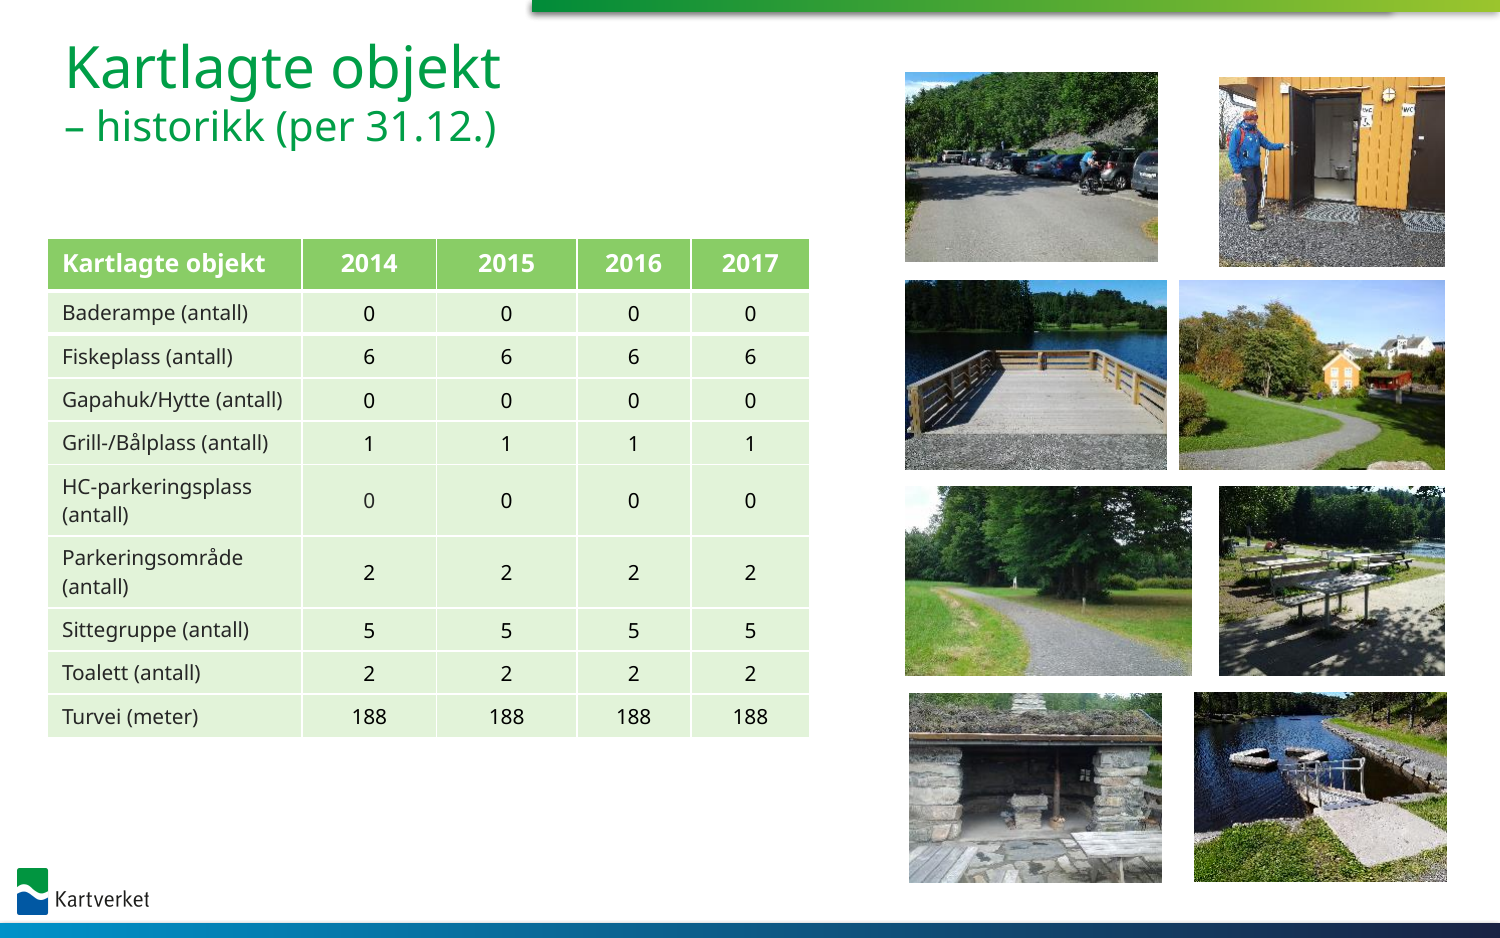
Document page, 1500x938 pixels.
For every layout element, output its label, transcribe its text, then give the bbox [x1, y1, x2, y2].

table_cell Baderampe (antall) [48, 293, 301, 332]
table_cell Gapahuk/Hytte (antall) [48, 379, 301, 420]
table_cell 188 [303, 695, 436, 737]
table_cell Turvei (meter) [48, 695, 301, 737]
table_cell 0 [303, 293, 436, 332]
table_cell Toalett (antall) [48, 652, 301, 693]
picture [1179, 280, 1445, 470]
table_cell 2 [303, 537, 436, 607]
table_cell 0 [692, 293, 809, 332]
table_cell Grill-/Bålplass (antall) [48, 422, 301, 464]
picture [1219, 486, 1445, 676]
picture [905, 280, 1167, 470]
table_cell 0 [437, 379, 576, 420]
table_cell 0 [692, 465, 809, 535]
table_cell 0 [303, 465, 436, 535]
table_cell 6 [692, 336, 809, 377]
table_cell Sittegruppe (antall) [48, 609, 301, 650]
table_cell 2 [578, 652, 690, 693]
table_cell 0 [437, 465, 576, 535]
picture [1219, 77, 1445, 267]
table_cell 5 [578, 609, 690, 650]
table_cell 0 [578, 465, 690, 535]
table_header 2014 [303, 239, 436, 289]
table_cell 2 [692, 652, 809, 693]
table_cell 6 [303, 336, 436, 377]
picture [909, 693, 1163, 884]
table_cell 2 [692, 537, 809, 607]
table_header 2016 [578, 239, 690, 289]
table_cell Parkeringsområde (antall) [48, 537, 301, 607]
picture [905, 72, 1158, 262]
table_cell 2 [578, 537, 690, 607]
table_cell 0 [578, 293, 690, 332]
table_cell 2 [303, 652, 436, 693]
table_cell 0 [303, 379, 436, 420]
table_cell 2 [437, 652, 576, 693]
table_cell 0 [692, 379, 809, 420]
table_header Kartlagte objekt [48, 239, 301, 289]
table_cell 6 [578, 336, 690, 377]
picture [1194, 692, 1448, 882]
table_cell 1 [578, 422, 690, 464]
table_header 2015 [437, 239, 576, 289]
table_header 2017 [692, 239, 809, 289]
text_box Kartlagte objekt – historikk (per 31.12.) [49, 14, 1431, 158]
table_cell 0 [437, 293, 576, 332]
table_cell 1 [303, 422, 436, 464]
table_cell 5 [692, 609, 809, 650]
table_cell 188 [578, 695, 690, 737]
table_cell Fiskeplass (antall) [48, 336, 301, 377]
table_cell 1 [692, 422, 809, 464]
table_cell 188 [692, 695, 809, 737]
table_cell 0 [578, 379, 690, 420]
table_cell 2 [437, 537, 576, 607]
table_cell 188 [437, 695, 576, 737]
table_cell 1 [437, 422, 576, 464]
table_cell 6 [437, 336, 576, 377]
picture [905, 486, 1193, 676]
table_cell 5 [437, 609, 576, 650]
table_cell 5 [303, 609, 436, 650]
table_cell HC-parkeringsplass (antall) [48, 465, 301, 535]
